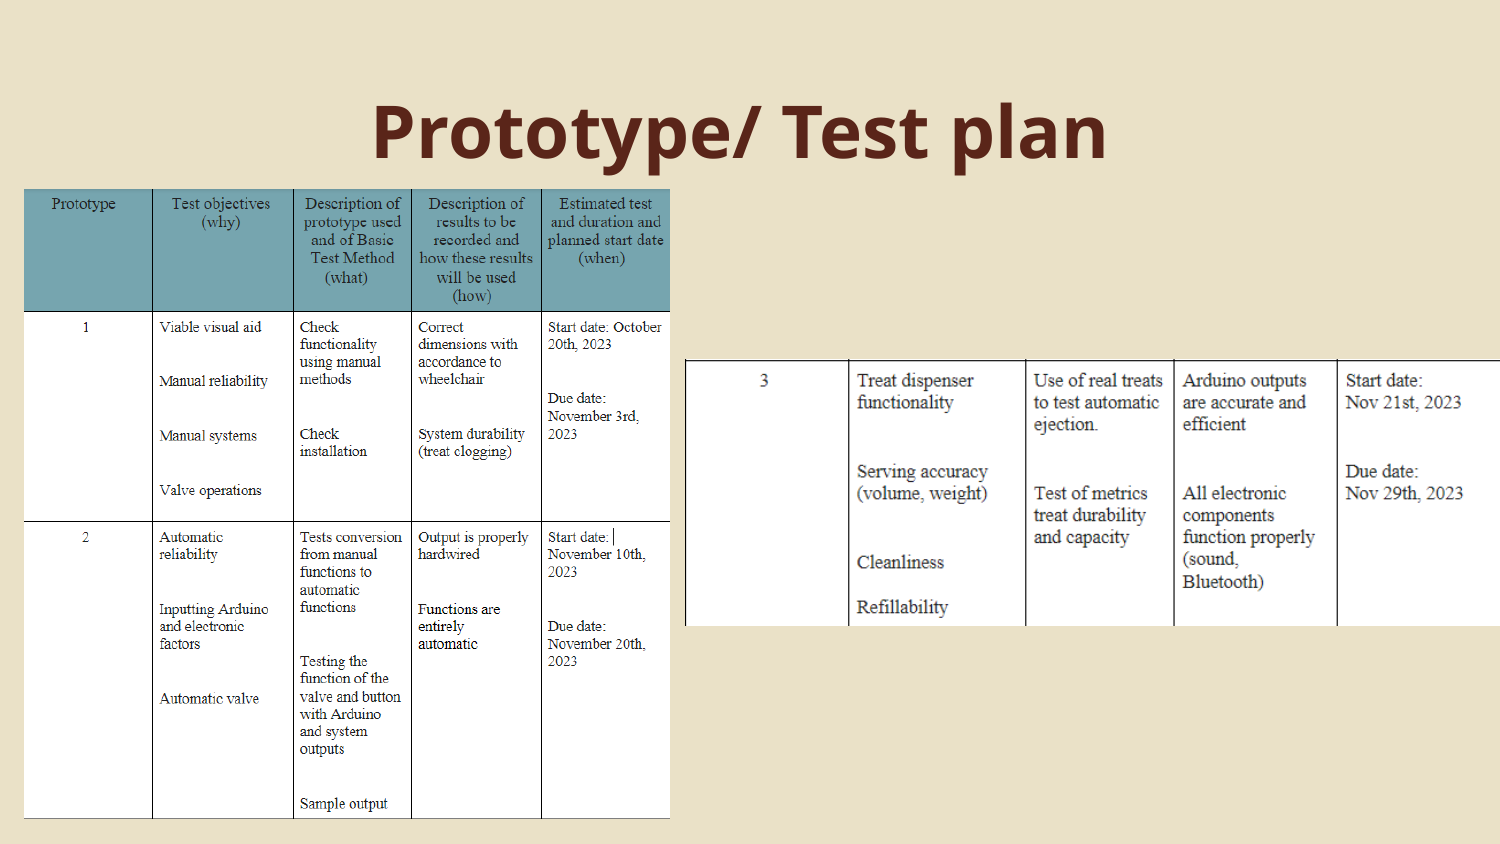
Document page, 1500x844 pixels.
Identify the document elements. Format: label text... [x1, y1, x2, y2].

picture [24, 189, 670, 819]
picture [685, 359, 1500, 627]
title Prototype/ Test plan [99, 70, 1401, 165]
